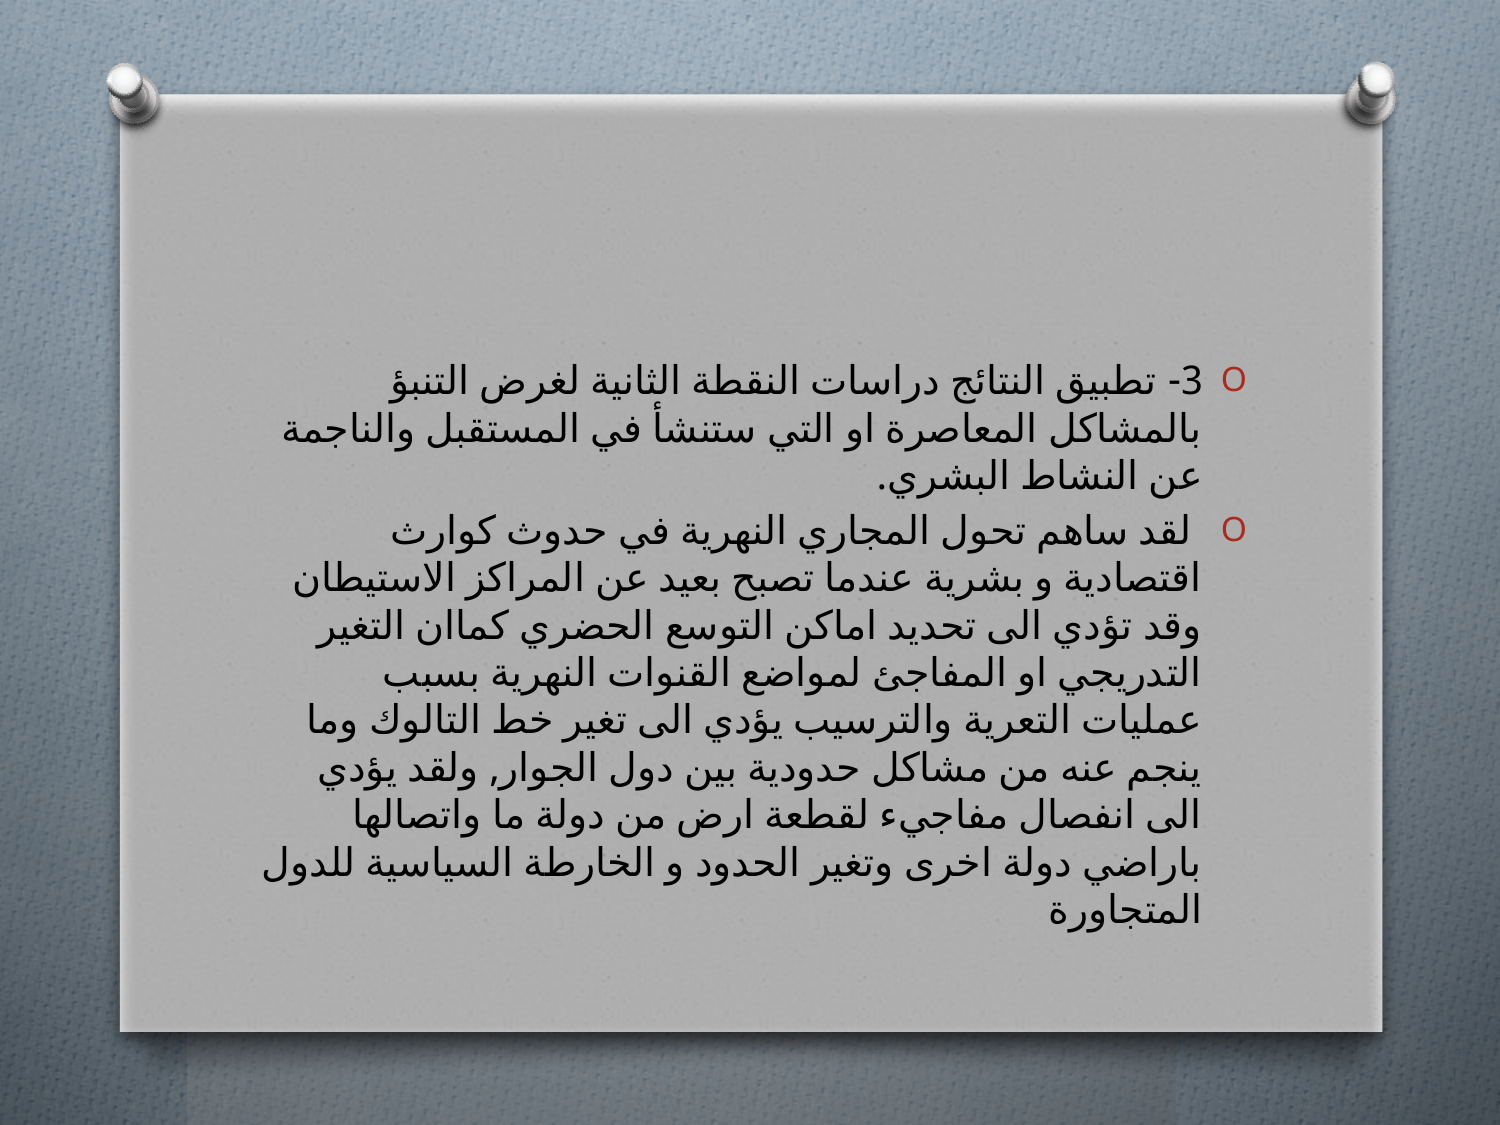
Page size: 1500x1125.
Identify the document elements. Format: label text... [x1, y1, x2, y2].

list 3- تطبيق النتائج دراسات النقطة الثانية لغرض التنبؤ بالمشاكل المعاصرة او التي ستنشأ في المستقبل والناجمة عن النشاط البشري. لقد ساهم تحول المجاري النهرية في حدوث كوارث اقتصادية و بشرية عندما تصبح بعيد عن المراكز الاستيطان وقد تؤدي الى تحديد اماكن التوسع الحضري كماان التغير التدريجي او المفاجئ لمواضع القنوات النهرية بسبب عمليات التعرية والترسيب يؤدي الى تغير خط التالوك وما ينجم عنه من مشاكل حدودية بين دول الجوار, ولقد يؤدي الى انفصال مفاجيء لقطعة ارض من دولة ما واتصالها باراضي دولة اخرى وتغير الحدود و الخارطة السياسية للدول المتجاورة [240, 347, 1257, 939]
picture [75, 29, 198, 153]
picture [1317, 35, 1439, 156]
